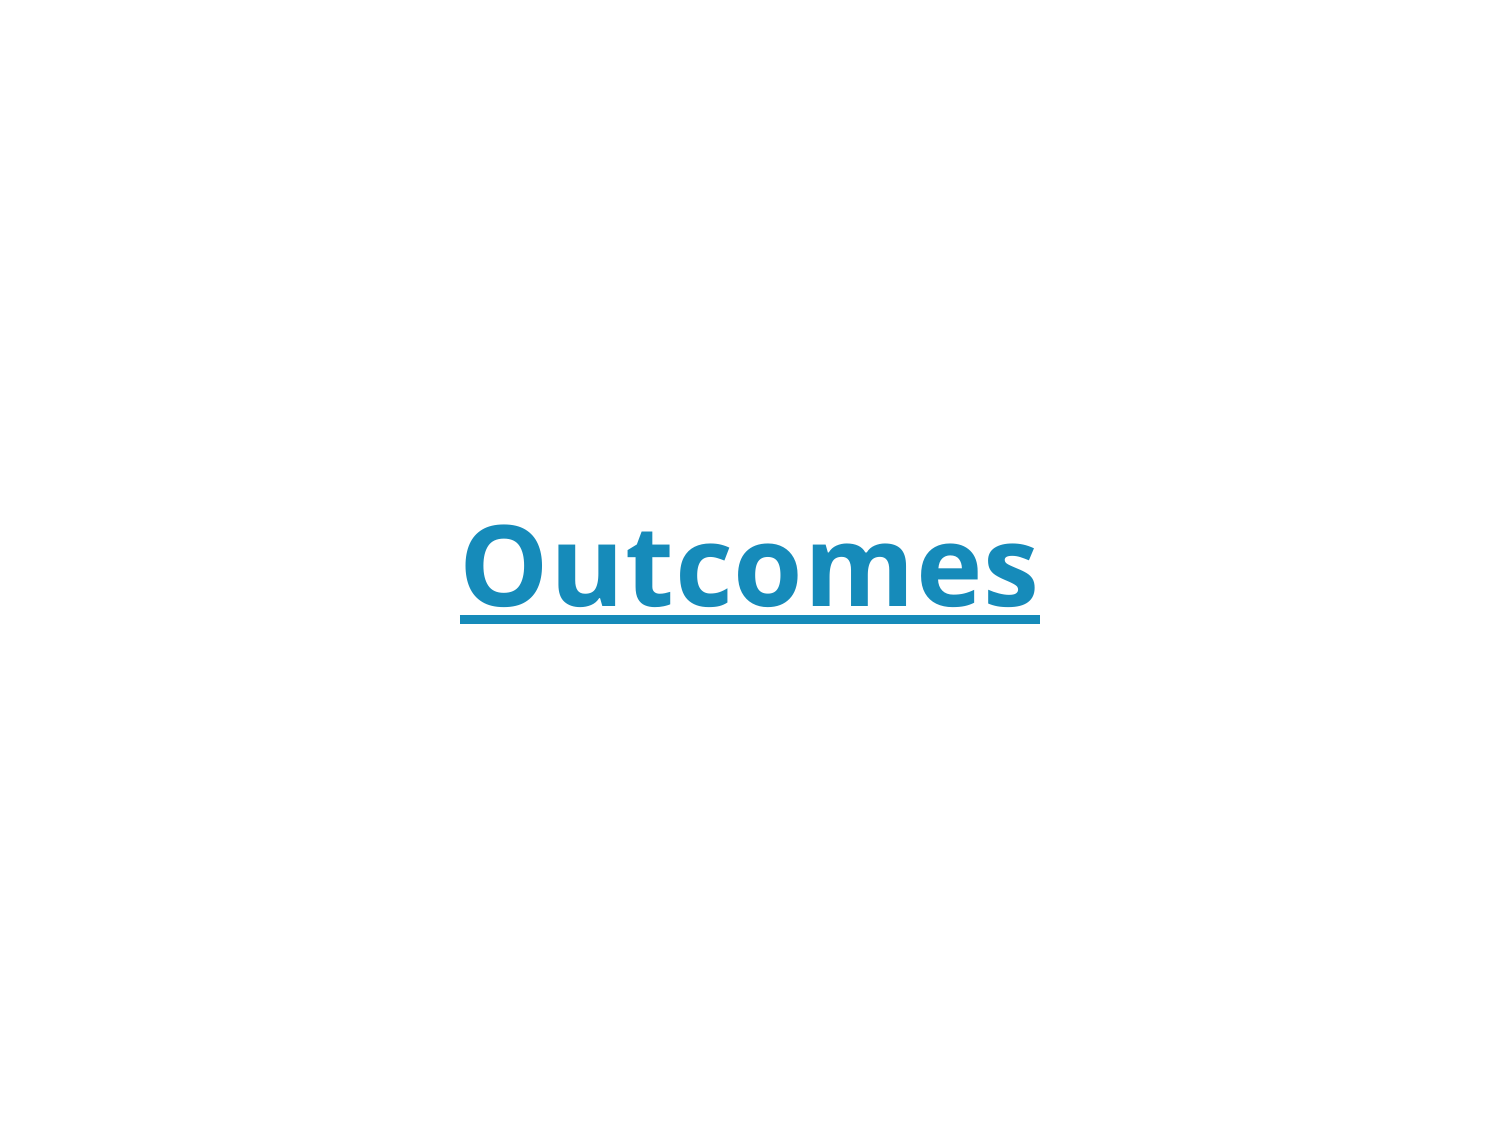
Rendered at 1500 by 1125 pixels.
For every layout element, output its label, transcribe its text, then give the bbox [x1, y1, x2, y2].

text_box Outcomes [444, 486, 1056, 655]
